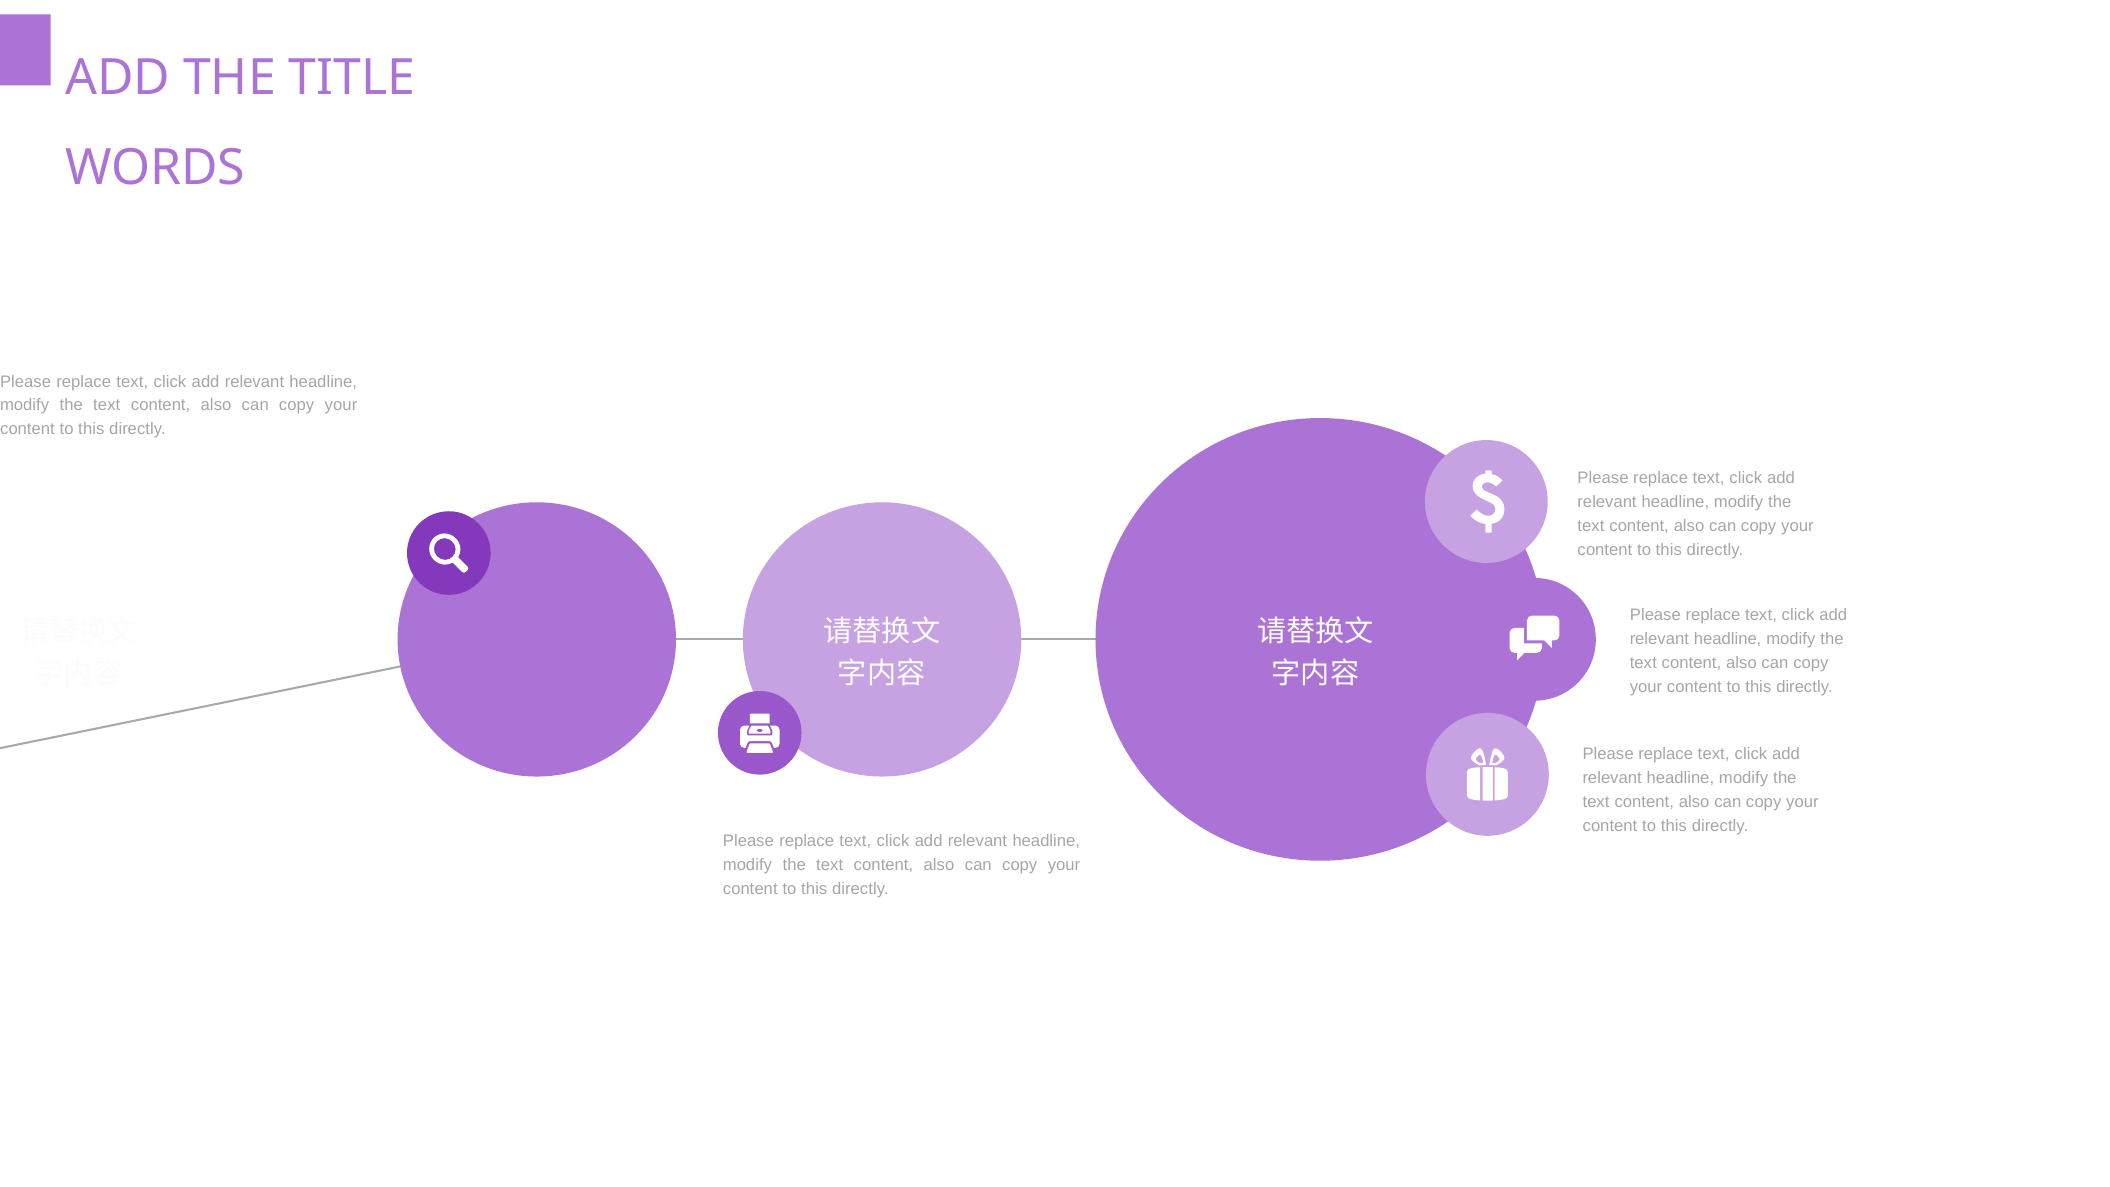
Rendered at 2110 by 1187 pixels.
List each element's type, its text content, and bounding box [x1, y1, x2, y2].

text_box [1425, 712, 1549, 836]
list Please replace text, click add relevant headline, modify the text content, also can copy your content to this directly. [0, 366, 358, 1040]
text_box Please replace text, click add relevant headline, modify the text content, also can copy your content to this directly. [1629, 600, 1865, 696]
text_box [742, 502, 1022, 777]
text_box Please replace text, click add relevant headline, modify the text content, also can copy your content to this directly. [1582, 738, 1821, 835]
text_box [406, 511, 491, 595]
text_box 请替换文字内容 [1243, 605, 1388, 690]
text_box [1473, 577, 1596, 701]
text_box [1095, 418, 1537, 861]
text_box Please replace text, click add relevant headline, modify the text content, also can copy your content to this directly. [723, 826, 1081, 898]
text_box 请替换文字内容 [815, 605, 948, 690]
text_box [1424, 440, 1548, 563]
text_box Please replace text, click add relevant headline, modify the text content, also can copy your content to this directly. [1577, 462, 1817, 559]
text_box ADD THE TITLE WORDS [50, 7, 583, 202]
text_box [717, 690, 802, 775]
text_box [397, 502, 676, 777]
